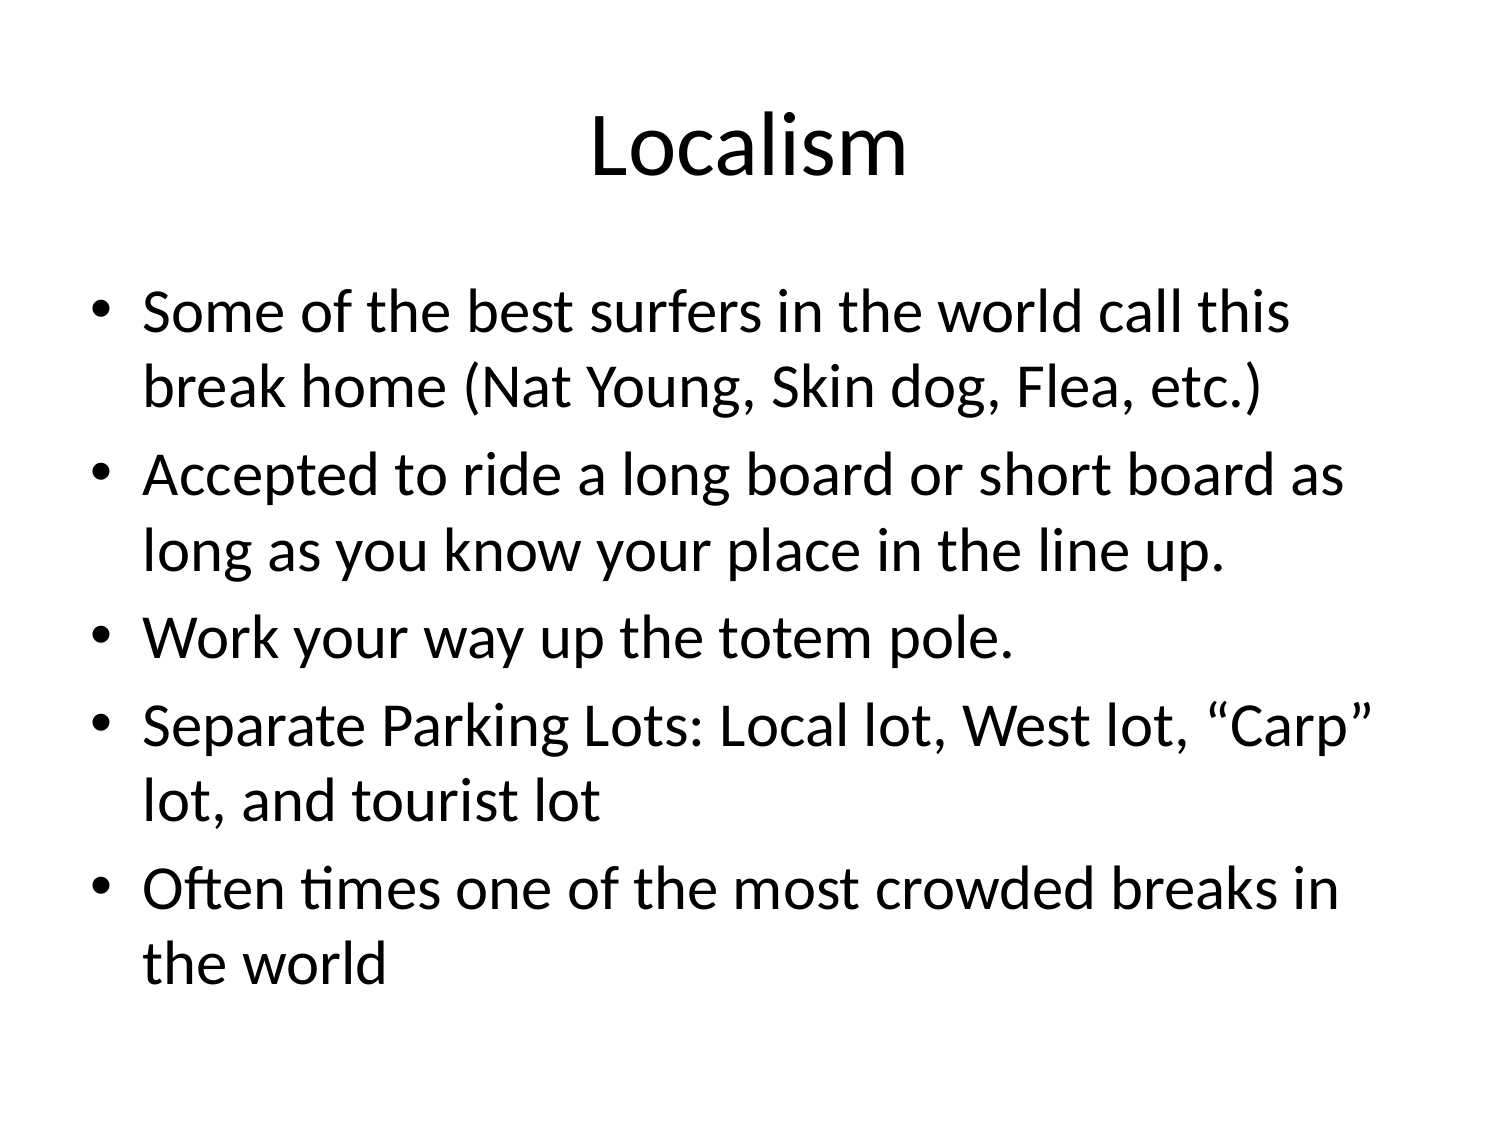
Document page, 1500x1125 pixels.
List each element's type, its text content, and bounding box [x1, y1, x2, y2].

list Some of the best surfers in the world call this break home (Nat Young, Skin dog, Flea, etc.) Accepted to ride a long board or short board as long as you know your place in the line up. Work your way up the totem pole. Separate Parking Lots: Local lot, West lot, “Carp” lot, and tourist lot Often times one of the most crowded breaks in the world [75, 262, 1425, 1005]
title Localism [75, 45, 1425, 233]
